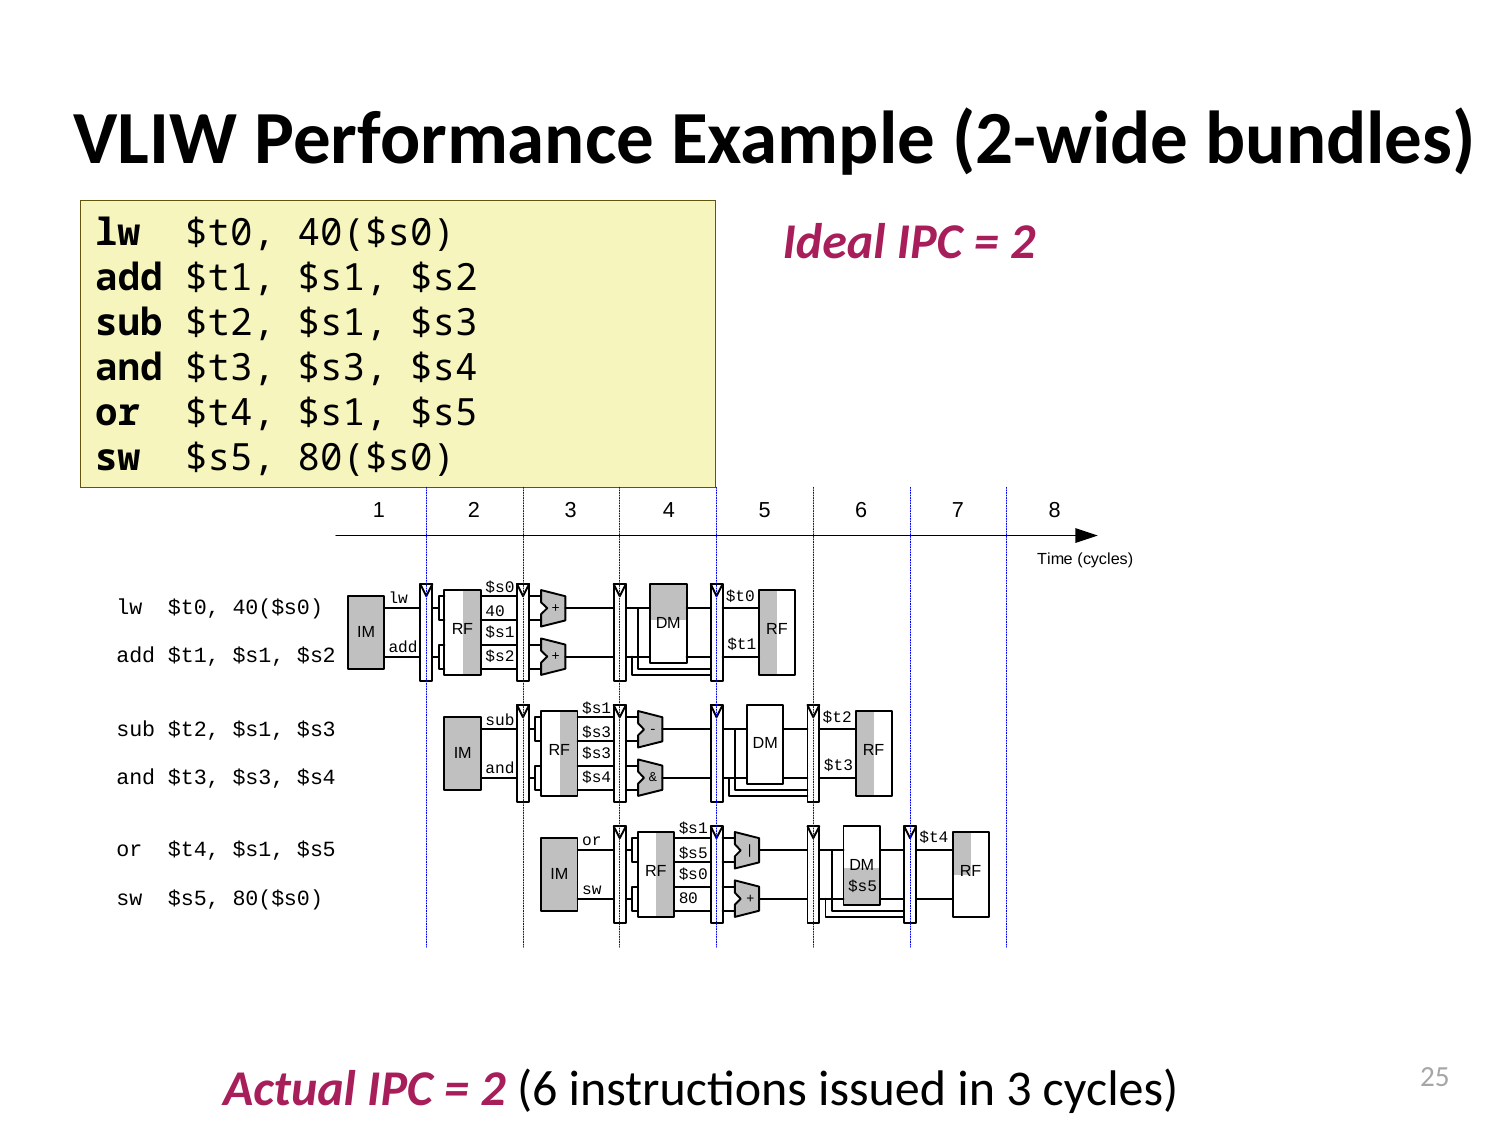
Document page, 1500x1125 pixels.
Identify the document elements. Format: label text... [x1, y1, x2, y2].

title VLIW Performance Example (2-wide bundles) [58, 71, 1500, 197]
list lw $t0, 40($s0) add $t1, $s1, $s2 sub $t2, $s1, $s3 and $t3, $s3, $s4 or $t4, $s1, $s5 sw $s5, 80($s0) [80, 200, 716, 488]
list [102, 483, 1151, 951]
list Ideal IPC = 2 [767, 200, 1403, 276]
text_box Actual IPC = 2 (6 instructions issued in 3 cycles) [208, 1048, 1194, 1123]
